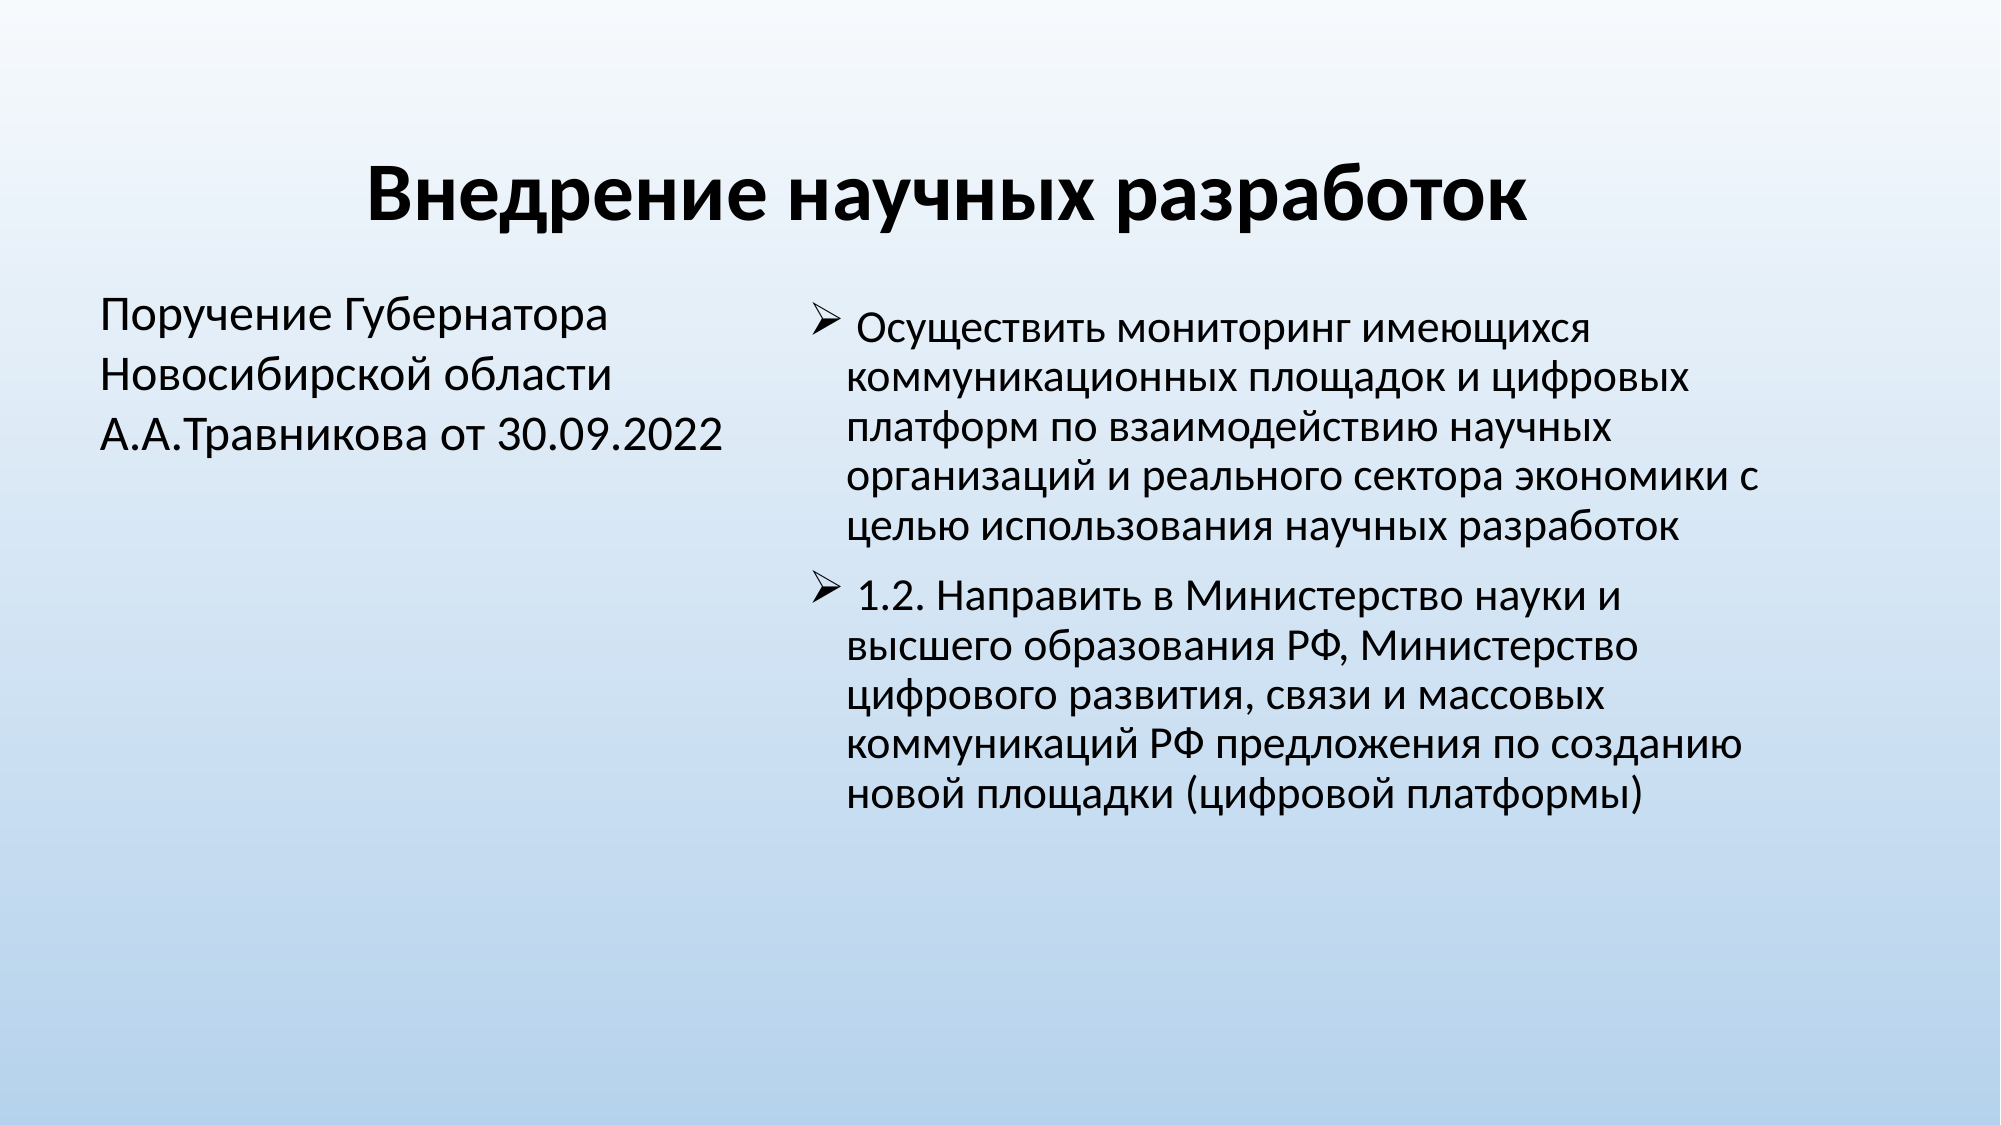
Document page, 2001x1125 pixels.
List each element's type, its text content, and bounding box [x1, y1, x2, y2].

text_box Поручение Губернатора Новосибирской области А.А.Травникова от 30.09.2022 [85, 273, 757, 468]
list Осуществить мониторинг имеющихся коммуникационных площадок и цифровых платформ по взаимодействию научных организаций и реального сектора экономики с целью использования научных разработок 1.2. Направить в Министерство науки и высшего образования РФ, Министерство цифрового развития, связи и массовых коммуникаций РФ предложения по созданию новой площадки (цифровой платформы) [793, 295, 1799, 852]
title Внедрение научных разработок [85, 114, 1811, 274]
